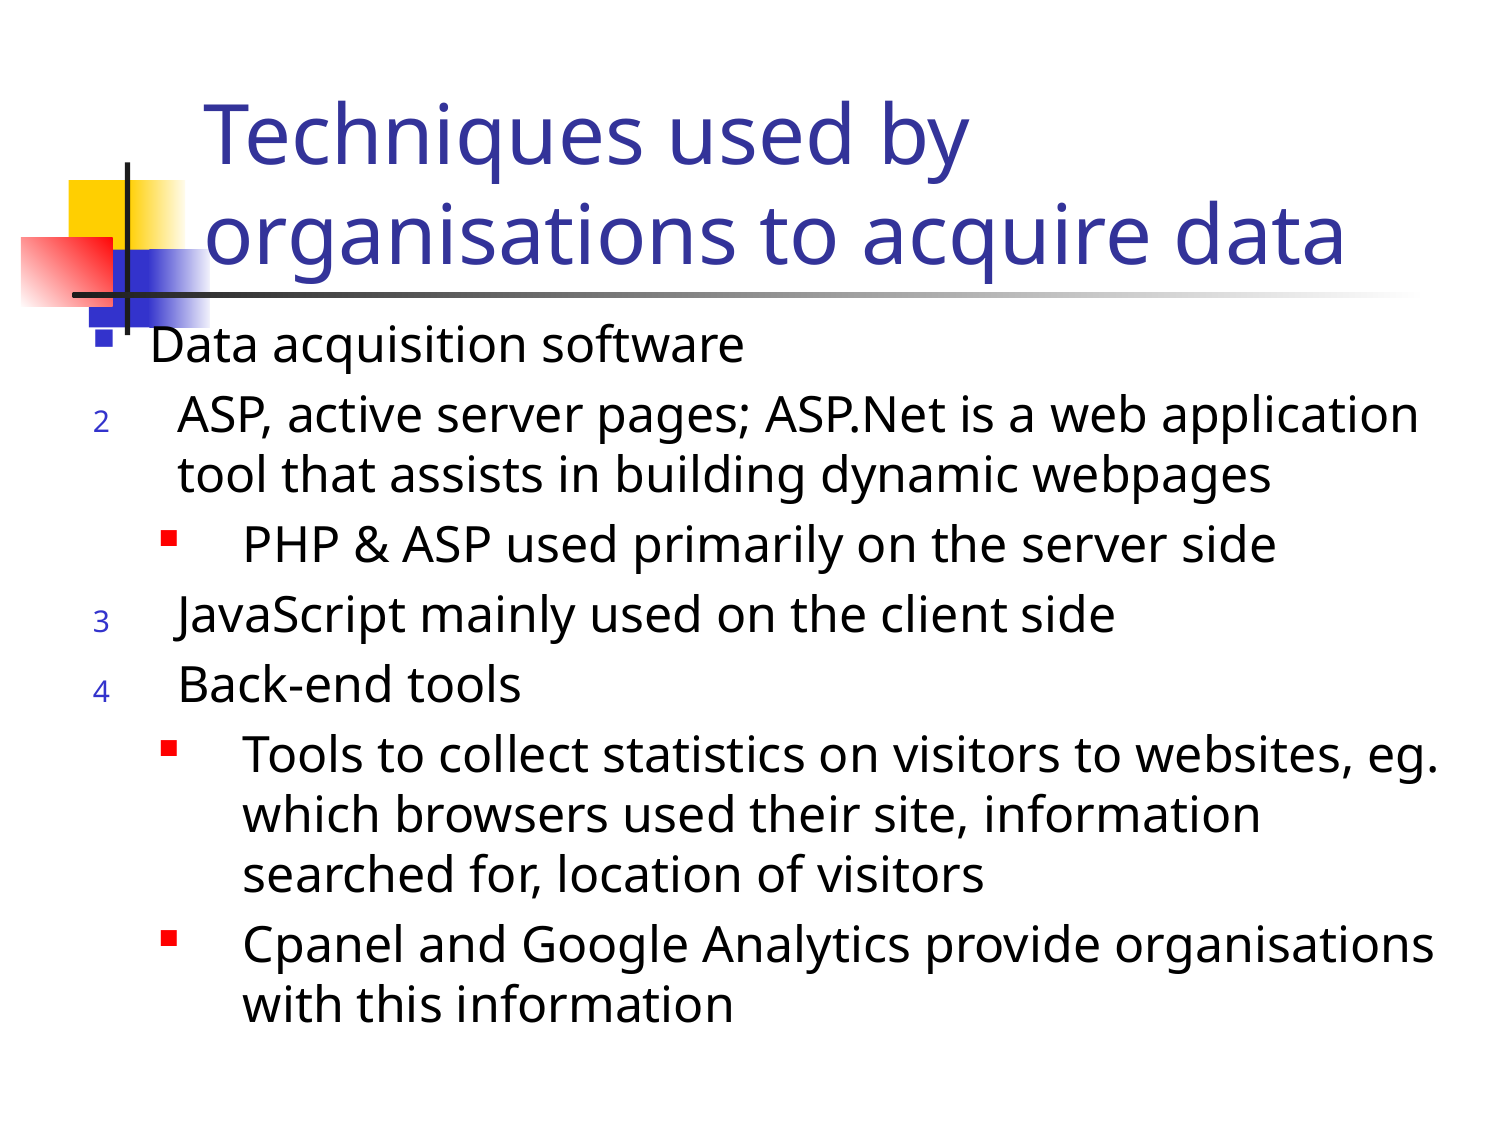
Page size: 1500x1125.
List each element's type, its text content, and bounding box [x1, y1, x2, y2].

list Data acquisition software ASP, active server pages; ASP.Net is a web application tool that assists in building dynamic webpages PHP & ASP used primarily on the server side JavaScript mainly used on the client side Back-end tools Tools to collect statistics on visitors to websites, eg. which browsers used their site, information searched for, location of visitors Cpanel and Google Analytics provide organisations with this information [77, 304, 1500, 1102]
title Techniques used by organisations to acquire data [188, 101, 1468, 289]
